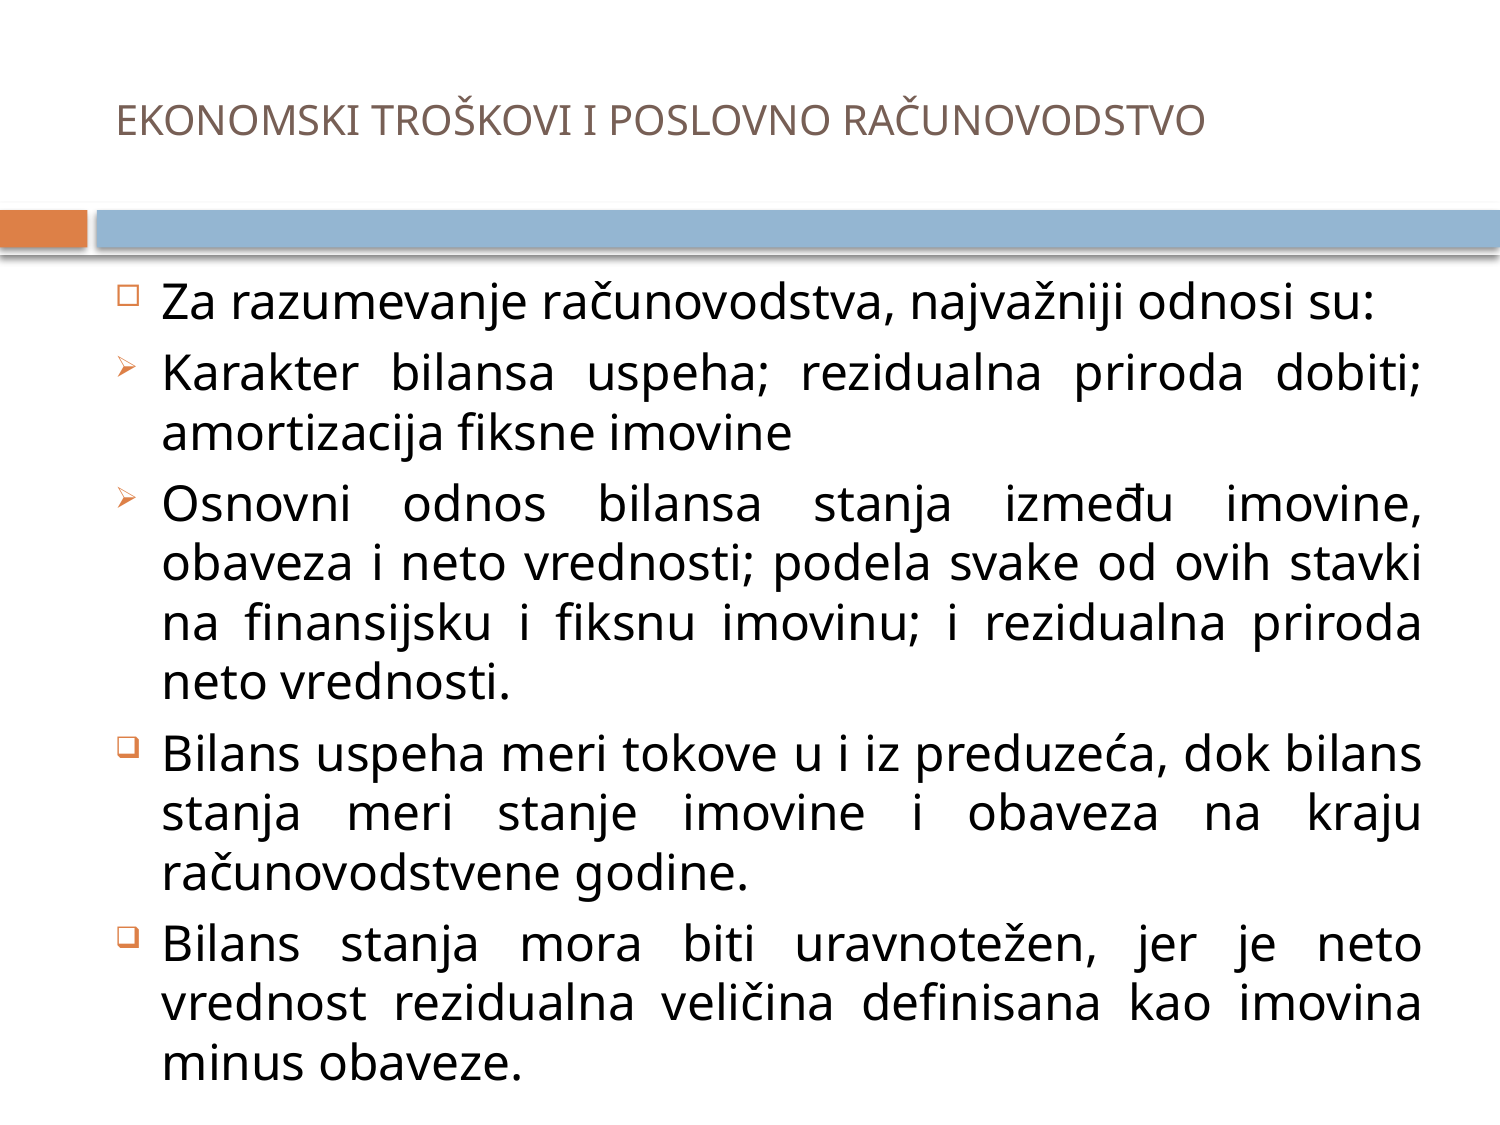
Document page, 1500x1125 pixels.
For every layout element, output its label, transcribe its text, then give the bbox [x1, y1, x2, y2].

list Za razumevanje računovodstva, najvažniji odnosi su: Karakter bilansa uspeha; rezidualna priroda dobiti; amortizacija fiksne imovine Osnovni odnos bilansa stanja između imovine, obaveza i neto vrednosti; podela svake od ovih stavki na finansijsku i fiksnu imovinu; i rezidualna priroda neto vrednosti. Bilans uspeha meri tokove u i iz preduzeća, dok bilans stanja meri stanje imovine i obaveza na kraju računovodstvene godine. Bilans stanja mora biti uravnotežen, jer je neto vrednost rezidualna veličina definisana kao imovina minus obaveze. [100, 262, 1438, 1100]
title EKONOMSKI TROŠKOVI I POSLOVNO RAČUNOVODSTVO [100, 37, 1438, 200]
